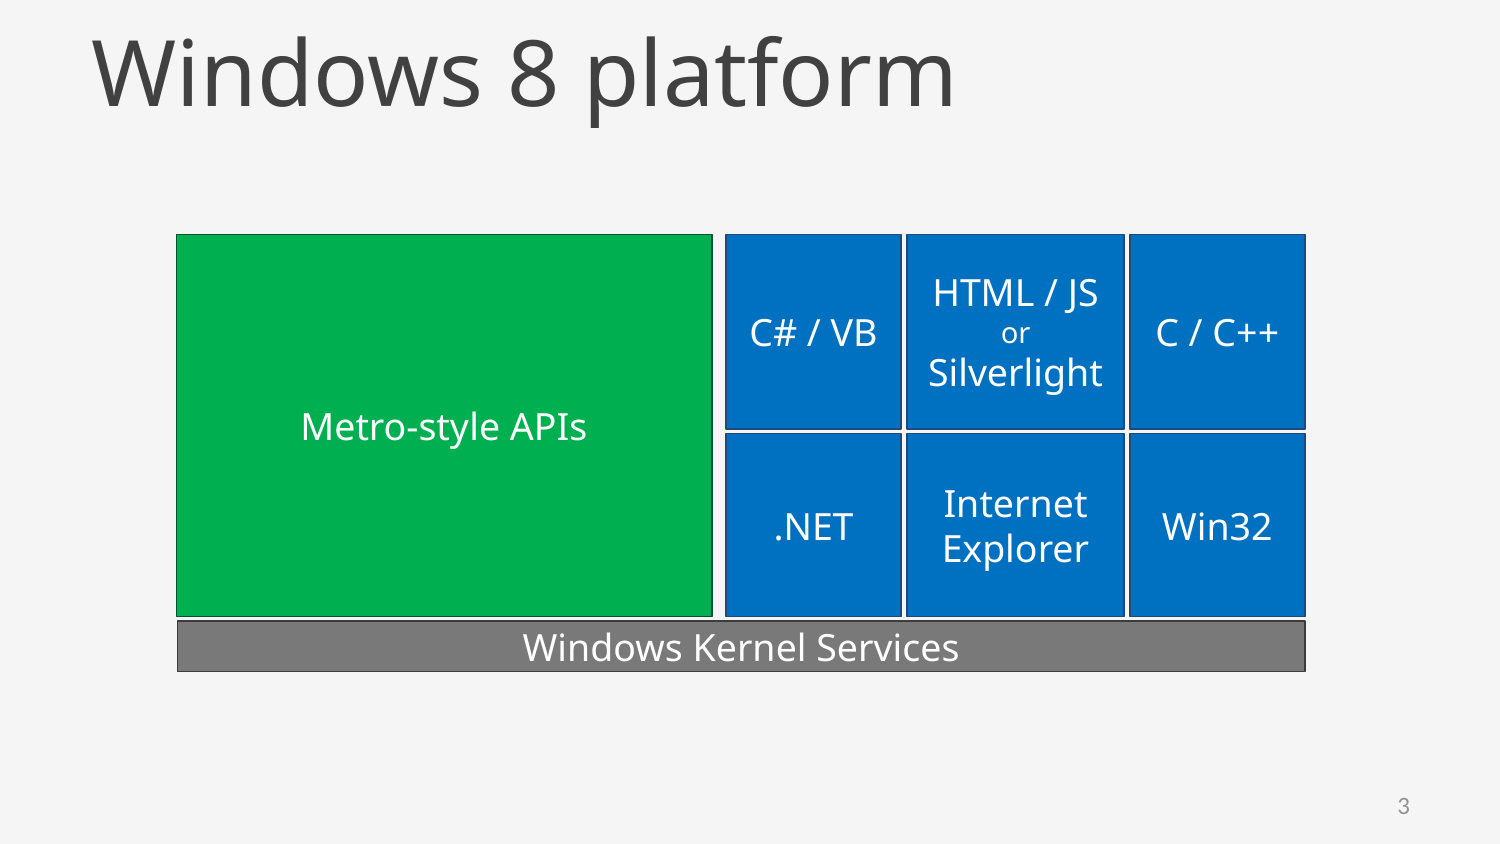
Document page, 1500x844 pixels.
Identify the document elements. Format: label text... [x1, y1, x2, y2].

text_box Win32 [1129, 433, 1306, 617]
title Windows 8 platform [76, 0, 1424, 141]
text_box C# / VB [725, 234, 902, 429]
text_box Internet Explorer [907, 433, 1124, 617]
text_box .NET [725, 433, 902, 617]
slide_number 3 [1316, 782, 1425, 827]
text_box Metro-style APIs [176, 234, 712, 617]
text_box Windows Kernel Services [177, 621, 1306, 672]
text_box C / C++ [1129, 234, 1306, 429]
text_box HTML / JS or Silverlight [907, 234, 1124, 429]
